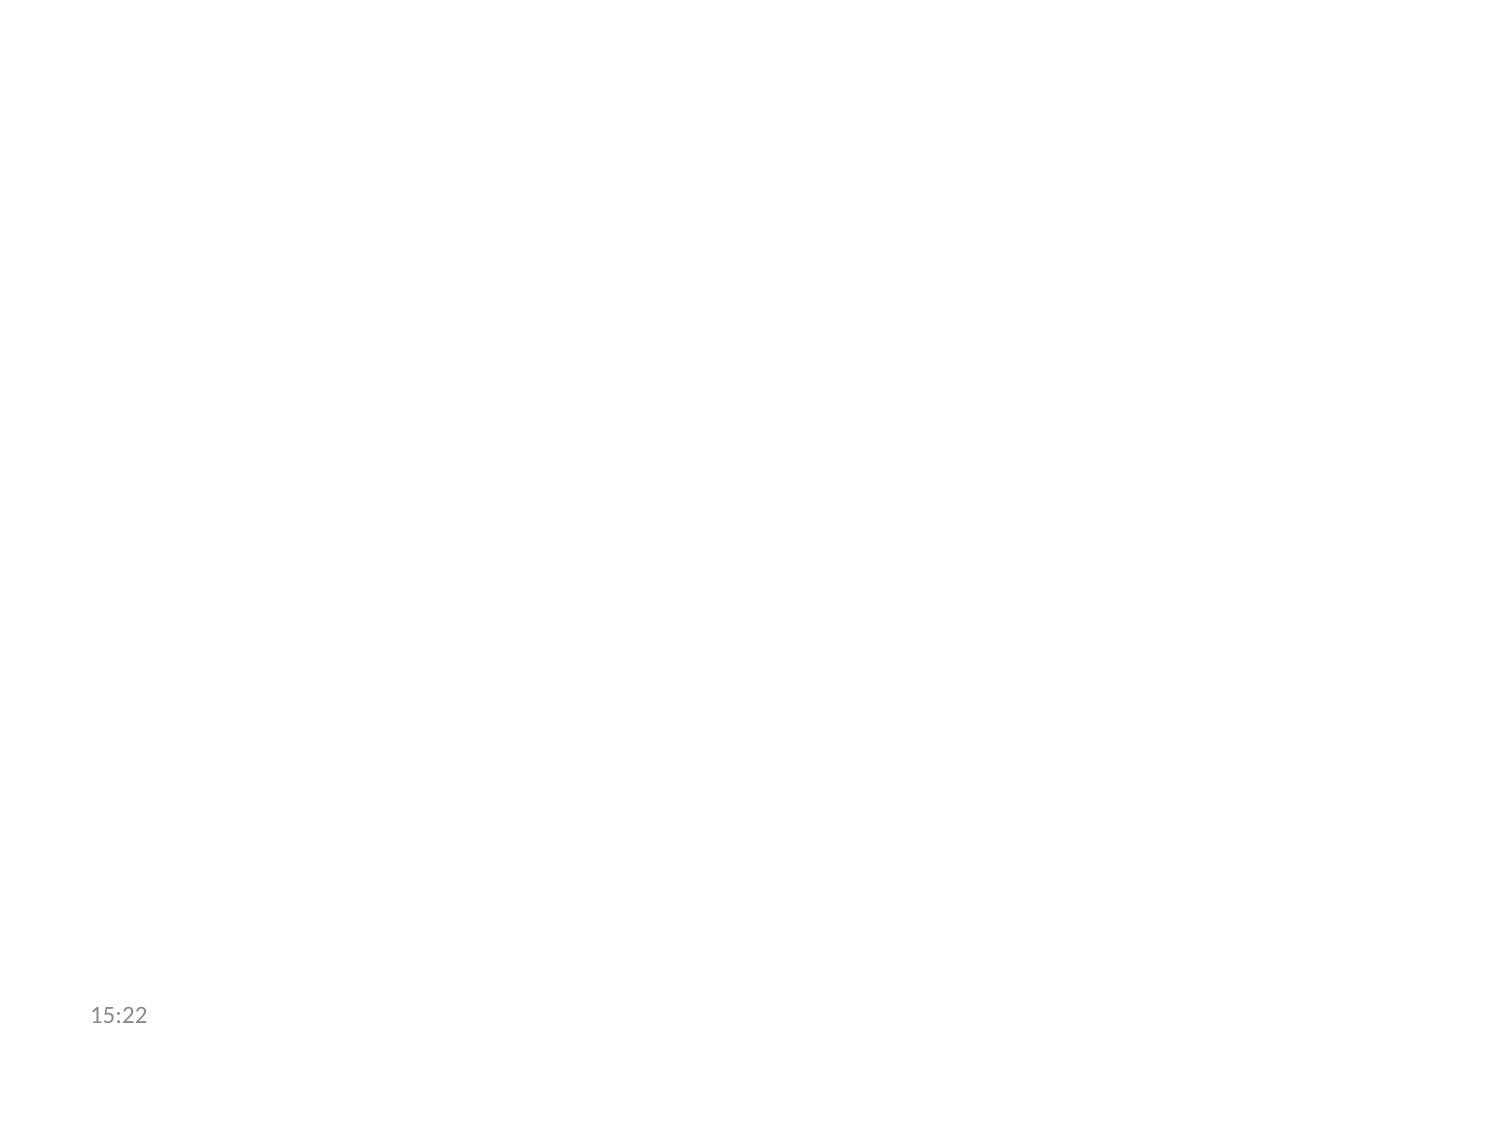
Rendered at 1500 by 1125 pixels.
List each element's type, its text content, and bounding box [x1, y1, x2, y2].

text_box 15:35 [75, 983, 425, 1044]
